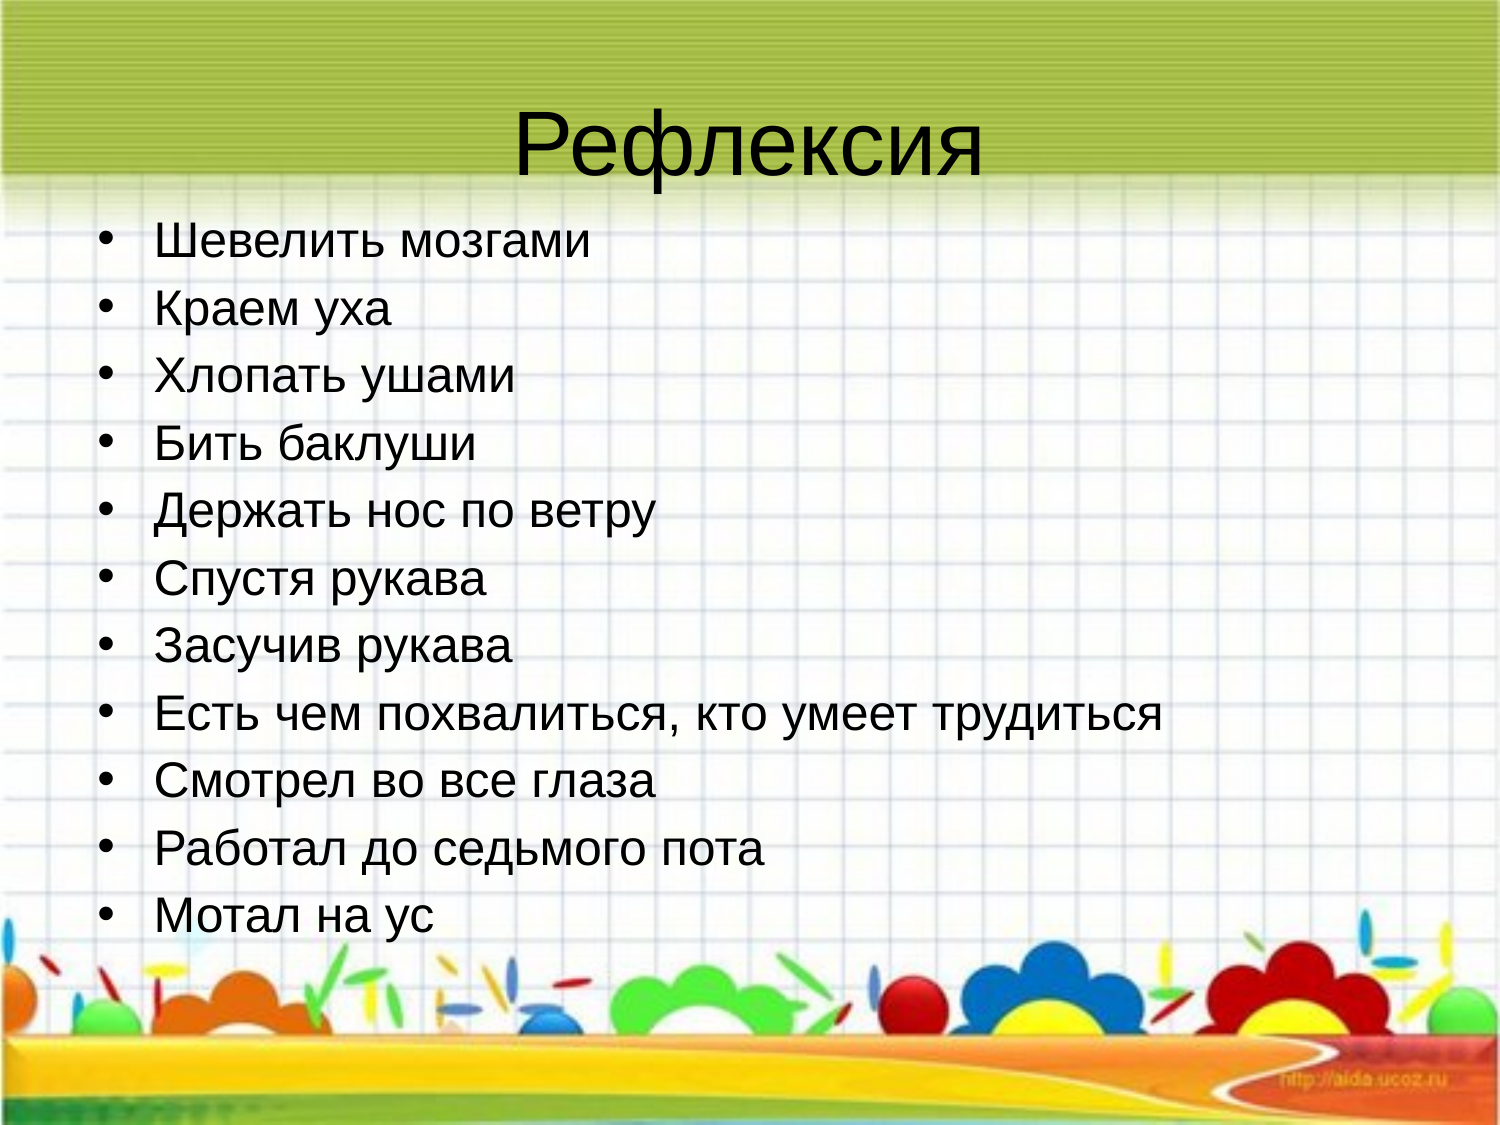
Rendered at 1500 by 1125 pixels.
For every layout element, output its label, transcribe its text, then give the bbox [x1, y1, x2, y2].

list Шевелить мозгами Краем уха Хлопать ушами Бить баклуши Держать нос по ветру Спустя рукава Засучив рукава Есть чем похвалиться, кто умеет трудиться Смотрел во все глаза Работал до седьмого пота Мотал на ус [63, 200, 1414, 943]
picture [0, 0, 1500, 1125]
title Рефлексия [75, 45, 1425, 233]
